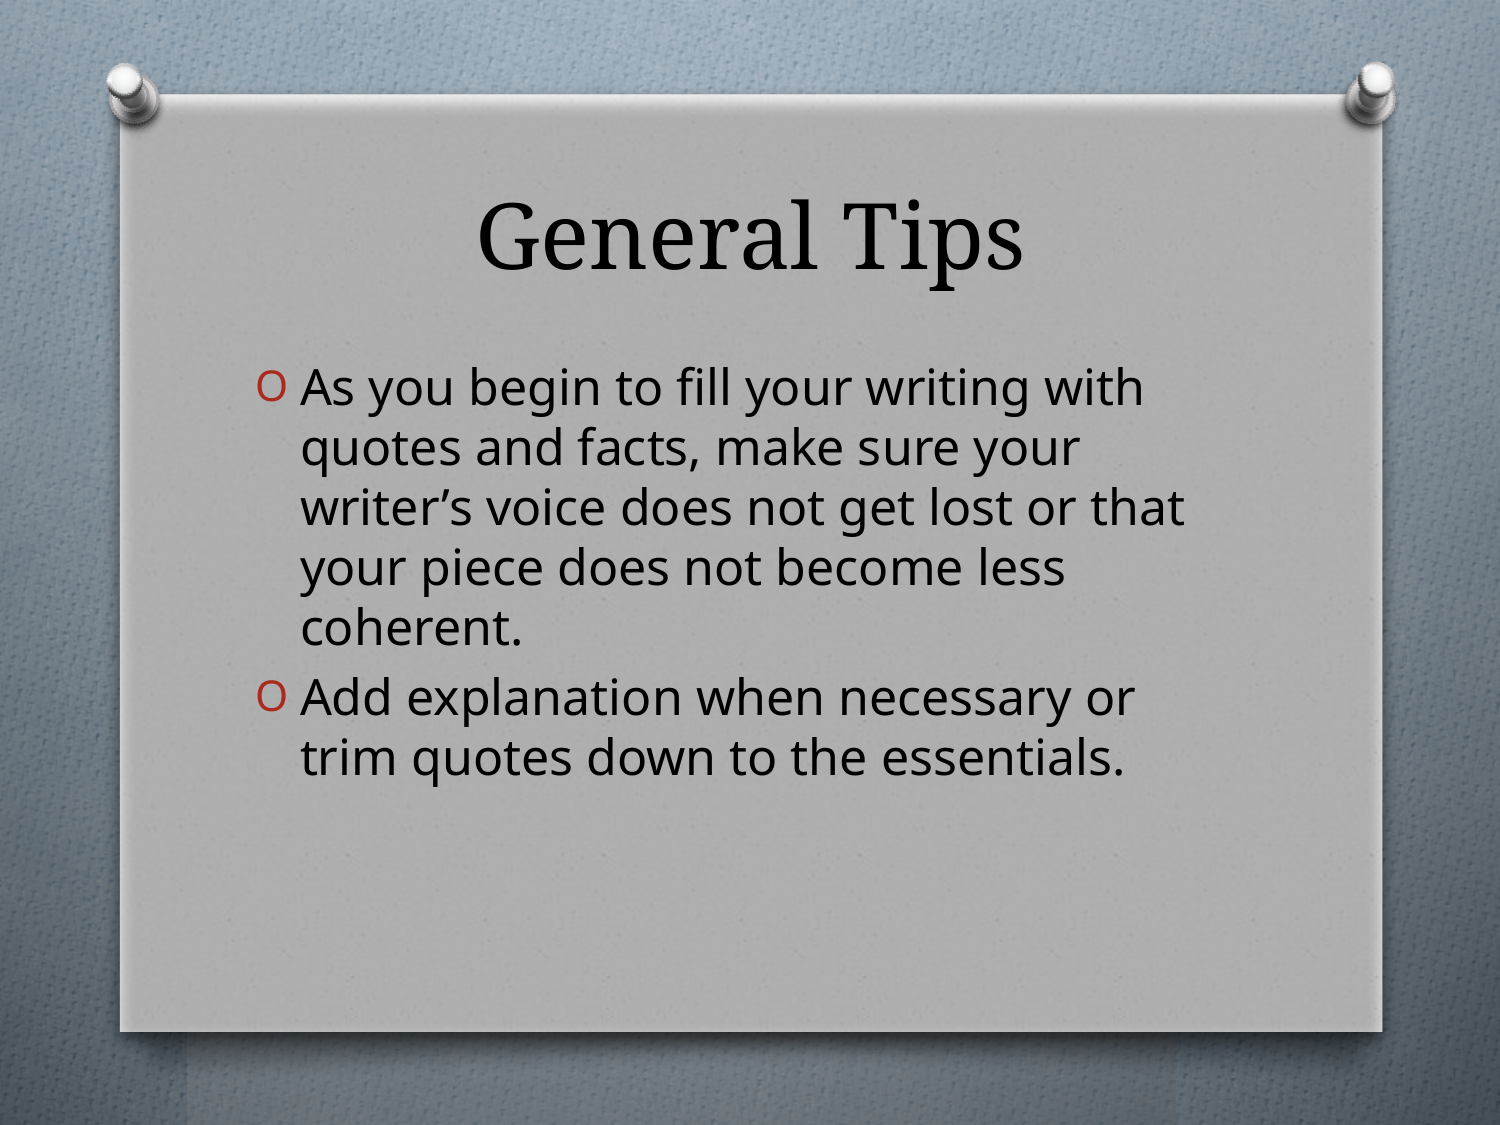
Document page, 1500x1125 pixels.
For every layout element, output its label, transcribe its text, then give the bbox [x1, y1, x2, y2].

picture [75, 29, 198, 153]
list As you begin to fill your writing with quotes and facts, make sure your writer’s voice does not get lost or that your piece does not become less coherent. Add explanation when necessary or trim quotes down to the essentials. [240, 347, 1257, 939]
picture [1317, 35, 1439, 156]
title General Tips [179, 134, 1323, 332]
